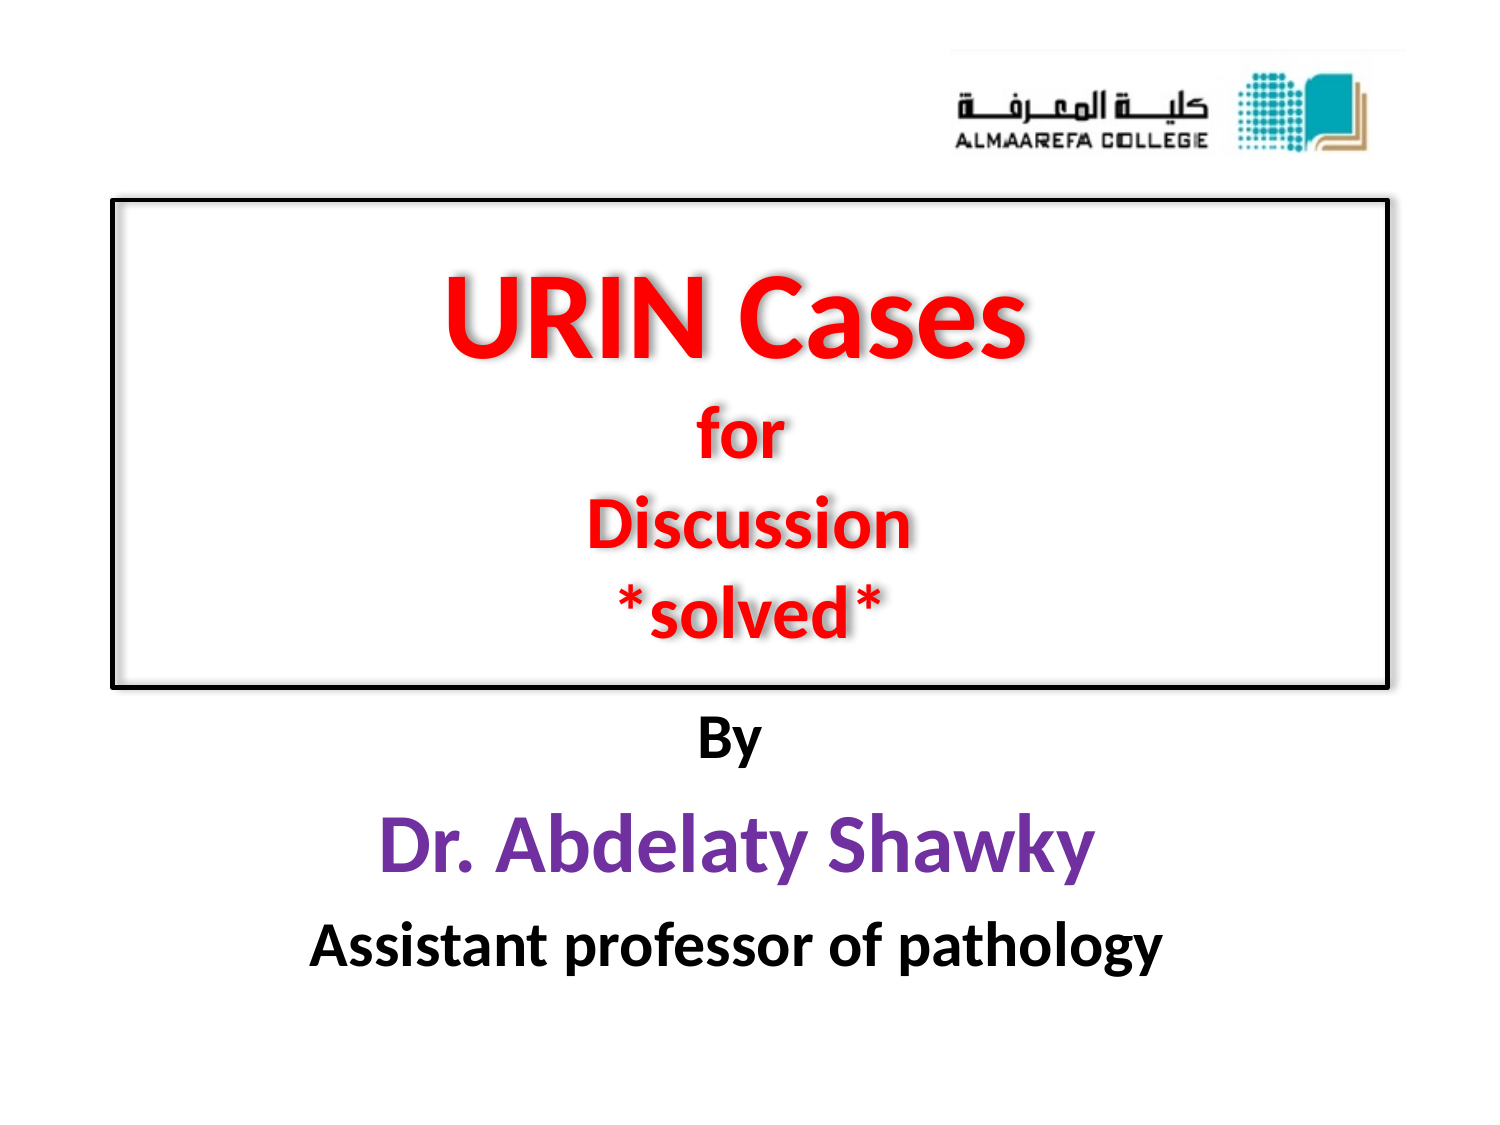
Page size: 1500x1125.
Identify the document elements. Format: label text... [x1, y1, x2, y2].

picture [949, 49, 1405, 166]
title URIN Cases for Discussion *solved* [112, 200, 1388, 688]
subtitle By Dr. Abdelaty Shawky Assistant professor of pathology [150, 687, 1325, 988]
